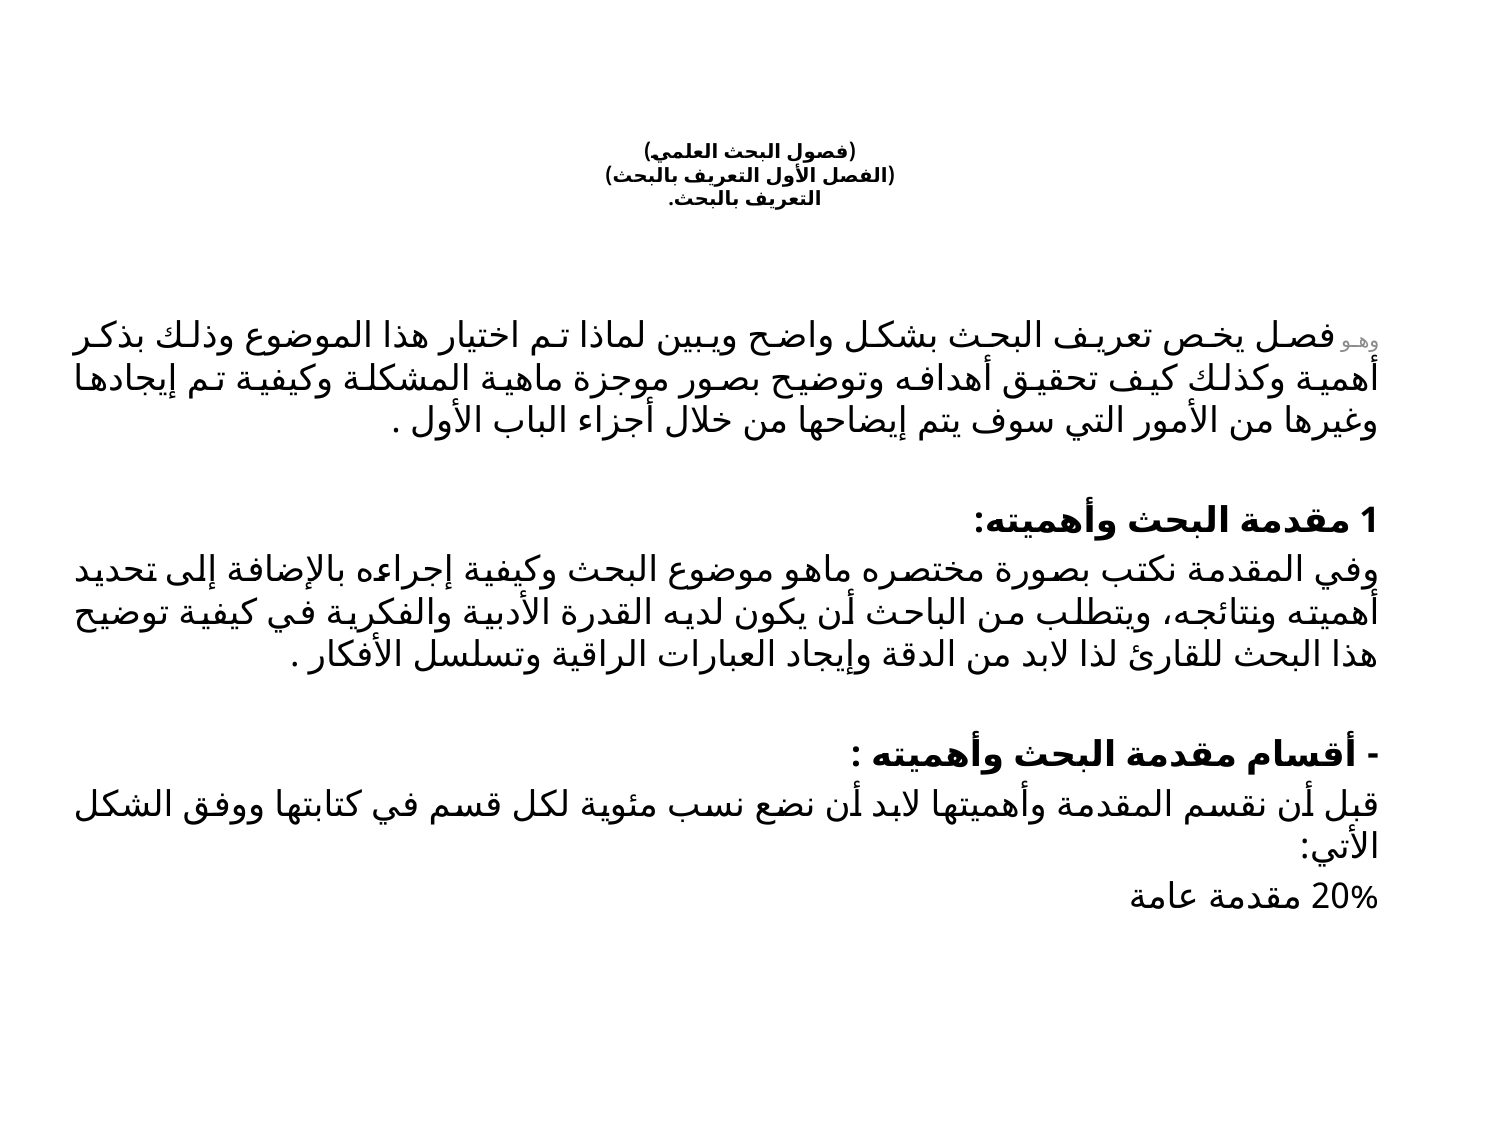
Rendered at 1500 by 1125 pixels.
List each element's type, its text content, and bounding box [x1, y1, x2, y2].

title (فصول البحث العلمي) (الفصل الأول التعريف بالبحث) التعريف بالبحث. [112, 82, 1388, 258]
subtitle وهو فصل يخص تعريف البحث بشكل واضح ويبين لماذا تم اختيار هذا الموضوع وذلك بذكر أهمية وكذلك كيف تحقيق أهدافه وتوضيح بصور موجزة ماهية المشكلة وكيفية تم إيجادها وغيرها من الأمور التي سوف يتم إيضاحها من خلال أجزاء الباب الأول . 1 مقدمة البحث وأهميته: وفي المقدمة نكتب بصورة مختصره ماهو موضوع البحث وكيفية إجراءه بالإضافة إلى تحديد أهميته ونتائجه، ويتطلب من الباحث أن يكون لديه القدرة الأدبية والفكرية في كيفية توضيح هذا البحث للقارئ لذا لابد من الدقة وإيجاد العبارات الراقية وتسلسل الأفكار . - أقسام مقدمة البحث وأهميته : قبل أن نقسم المقدمة وأهميتها لابد أن نضع نسب مئوية لكل قسم في كتابتها ووفق الشكل الأتي: 20% مقدمة عامة [58, 304, 1395, 925]
